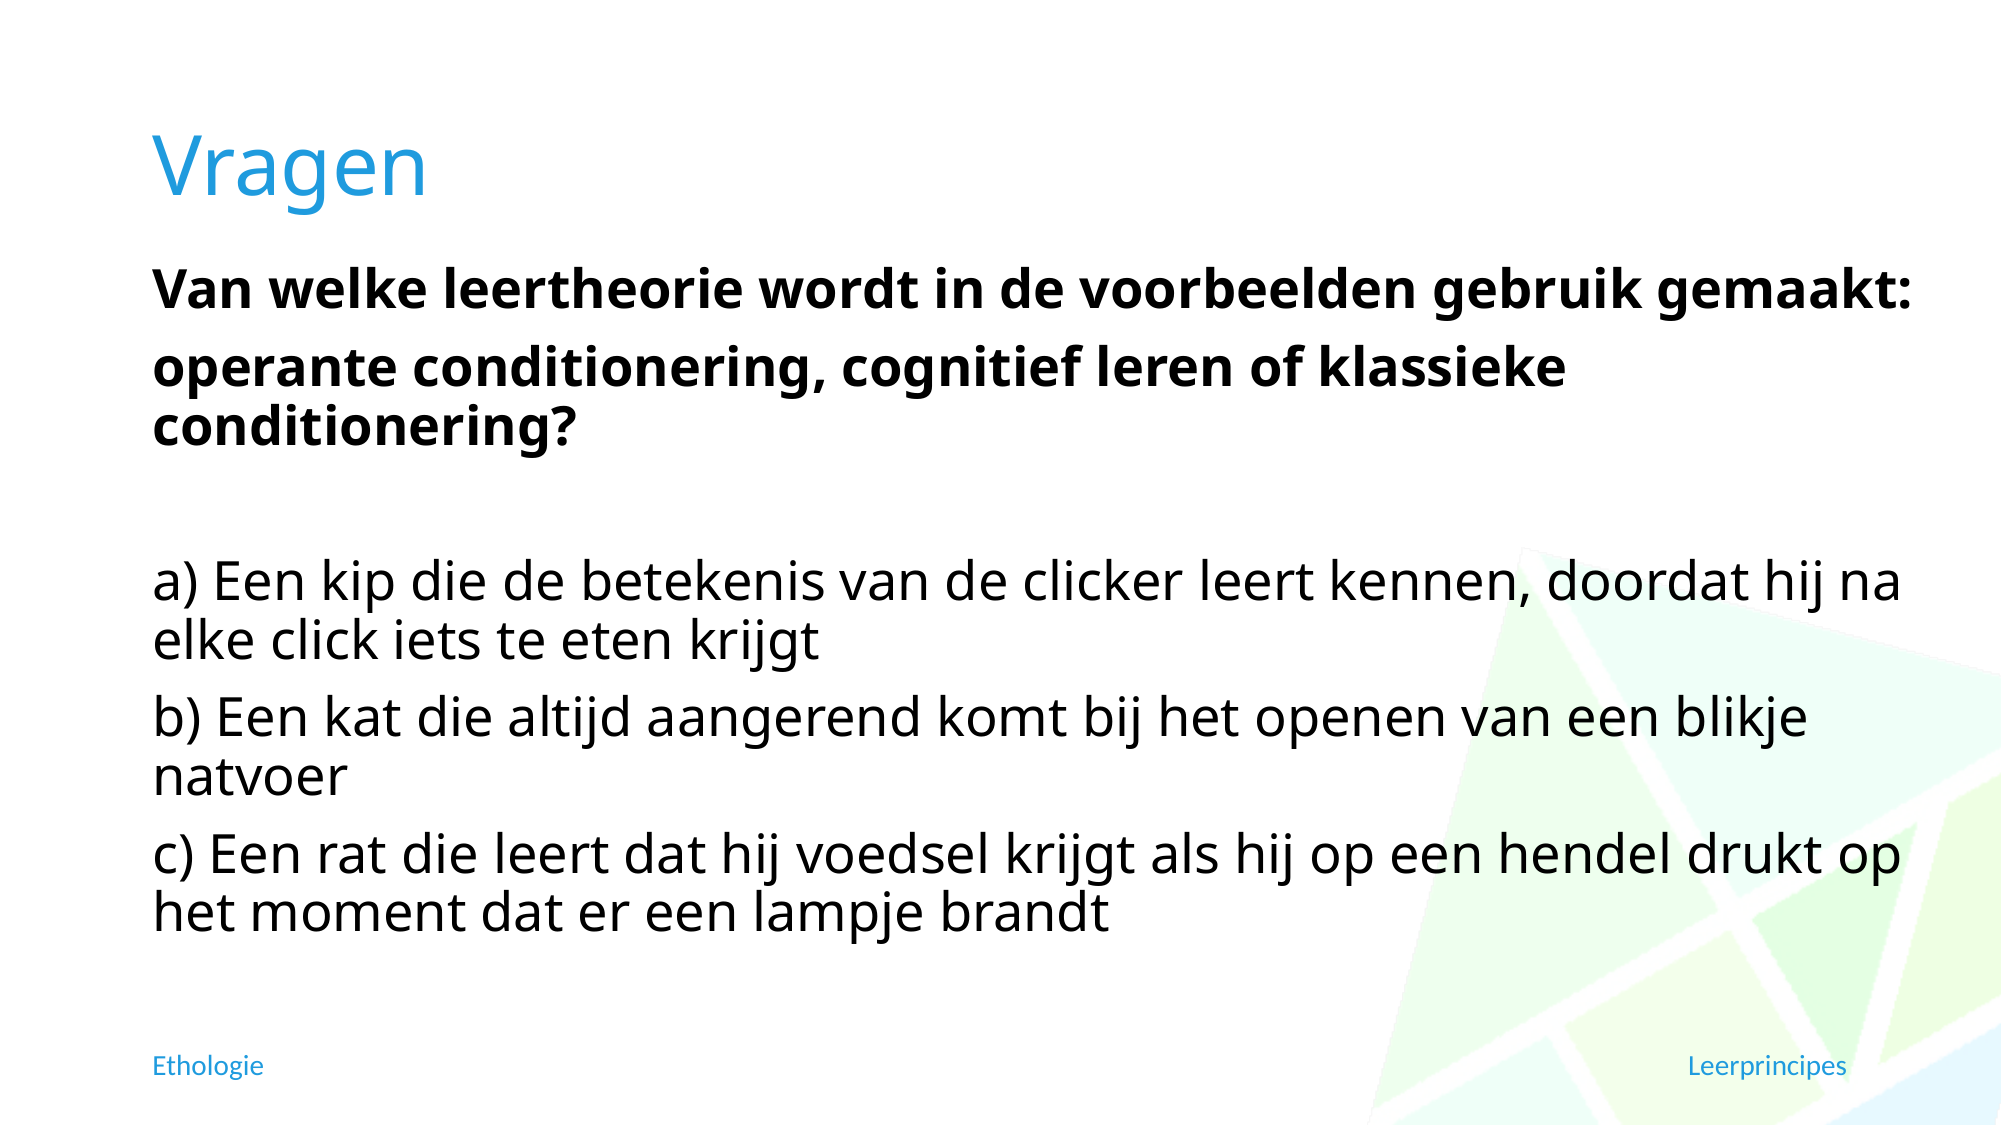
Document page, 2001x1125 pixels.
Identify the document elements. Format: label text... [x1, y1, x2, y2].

title Vragen [137, 59, 1863, 254]
list Leerprincipes [1412, 1042, 1863, 1103]
list Ethologie [137, 1042, 588, 1103]
list Van welke leertheorie wordt in de voorbeelden gebruik gemaakt: operante conditionering, cognitief leren of klassieke conditionering? a) Een kip die de betekenis van de clicker leert kennen, doordat hij na elke click iets te eten krijgt b) Een kat die altijd aangerend komt bij het openen van een blikje natvoer c) Een rat die leert dat hij voedsel krijgt als hij op een hendel drukt op het moment dat er een lampje brandt [137, 254, 1931, 1014]
